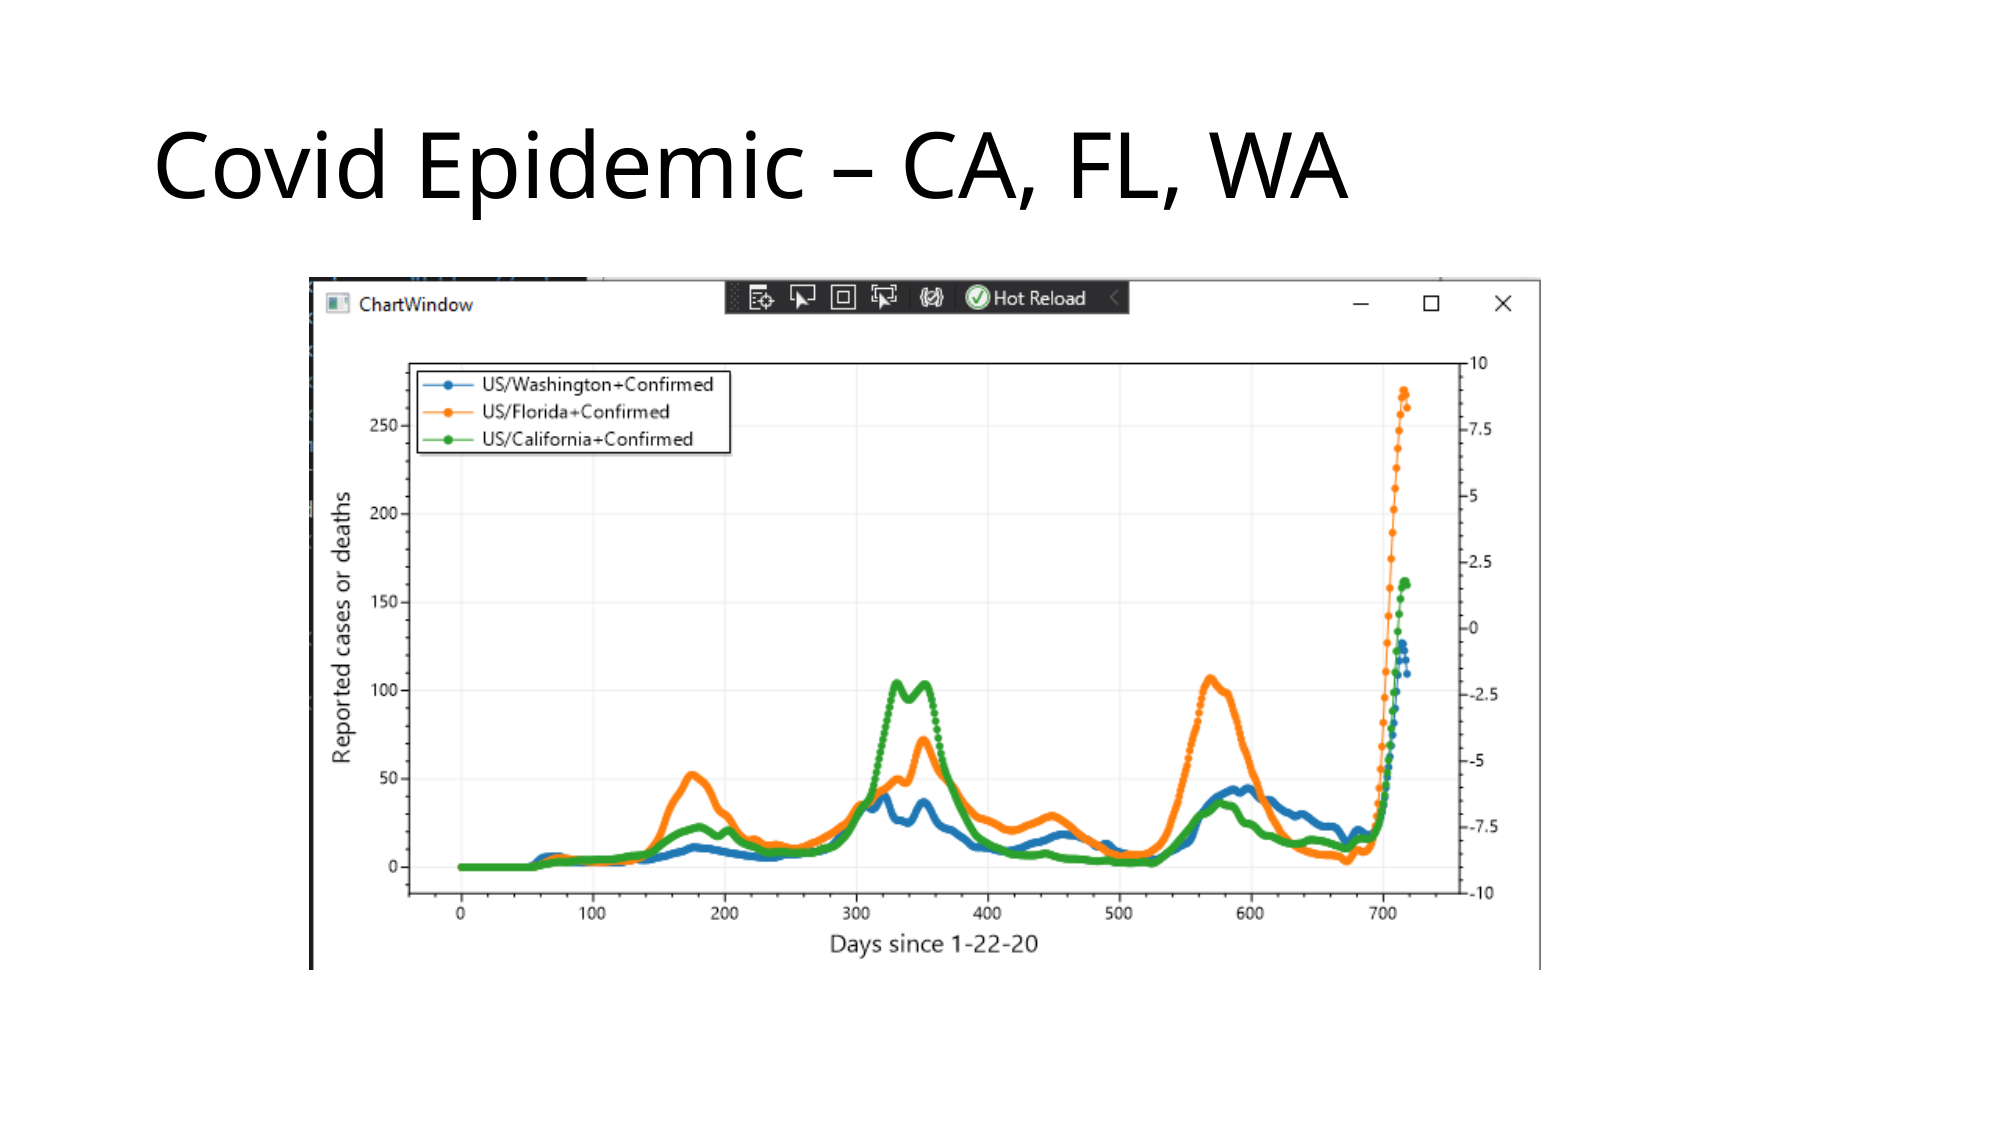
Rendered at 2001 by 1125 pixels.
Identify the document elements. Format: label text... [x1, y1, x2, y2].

picture [309, 277, 1541, 970]
title Covid Epidemic – CA, FL, WA [137, 59, 1863, 278]
